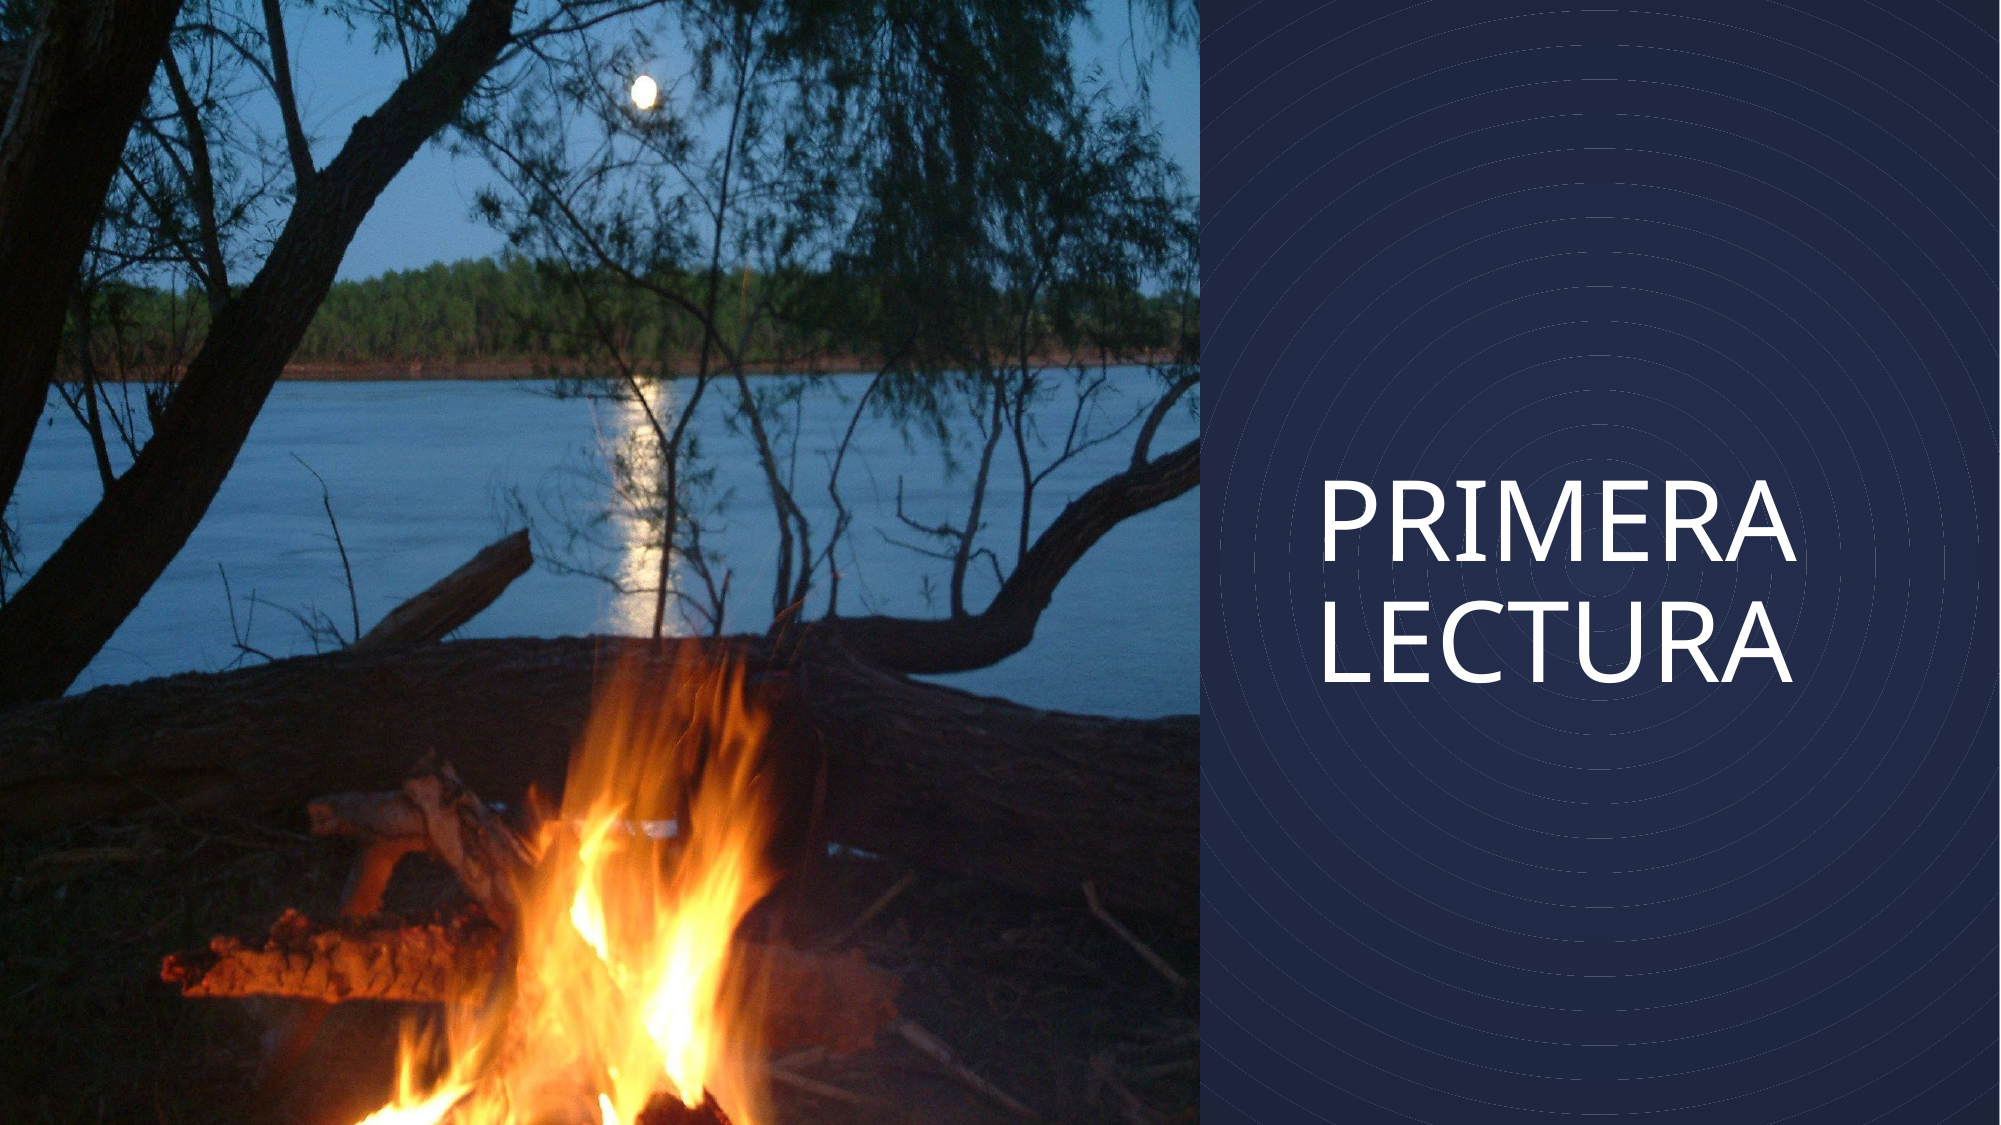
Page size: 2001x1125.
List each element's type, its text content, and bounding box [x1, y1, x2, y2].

picture [0, 0, 1200, 1125]
title PRIMERA LECTURA [1299, 387, 1825, 715]
